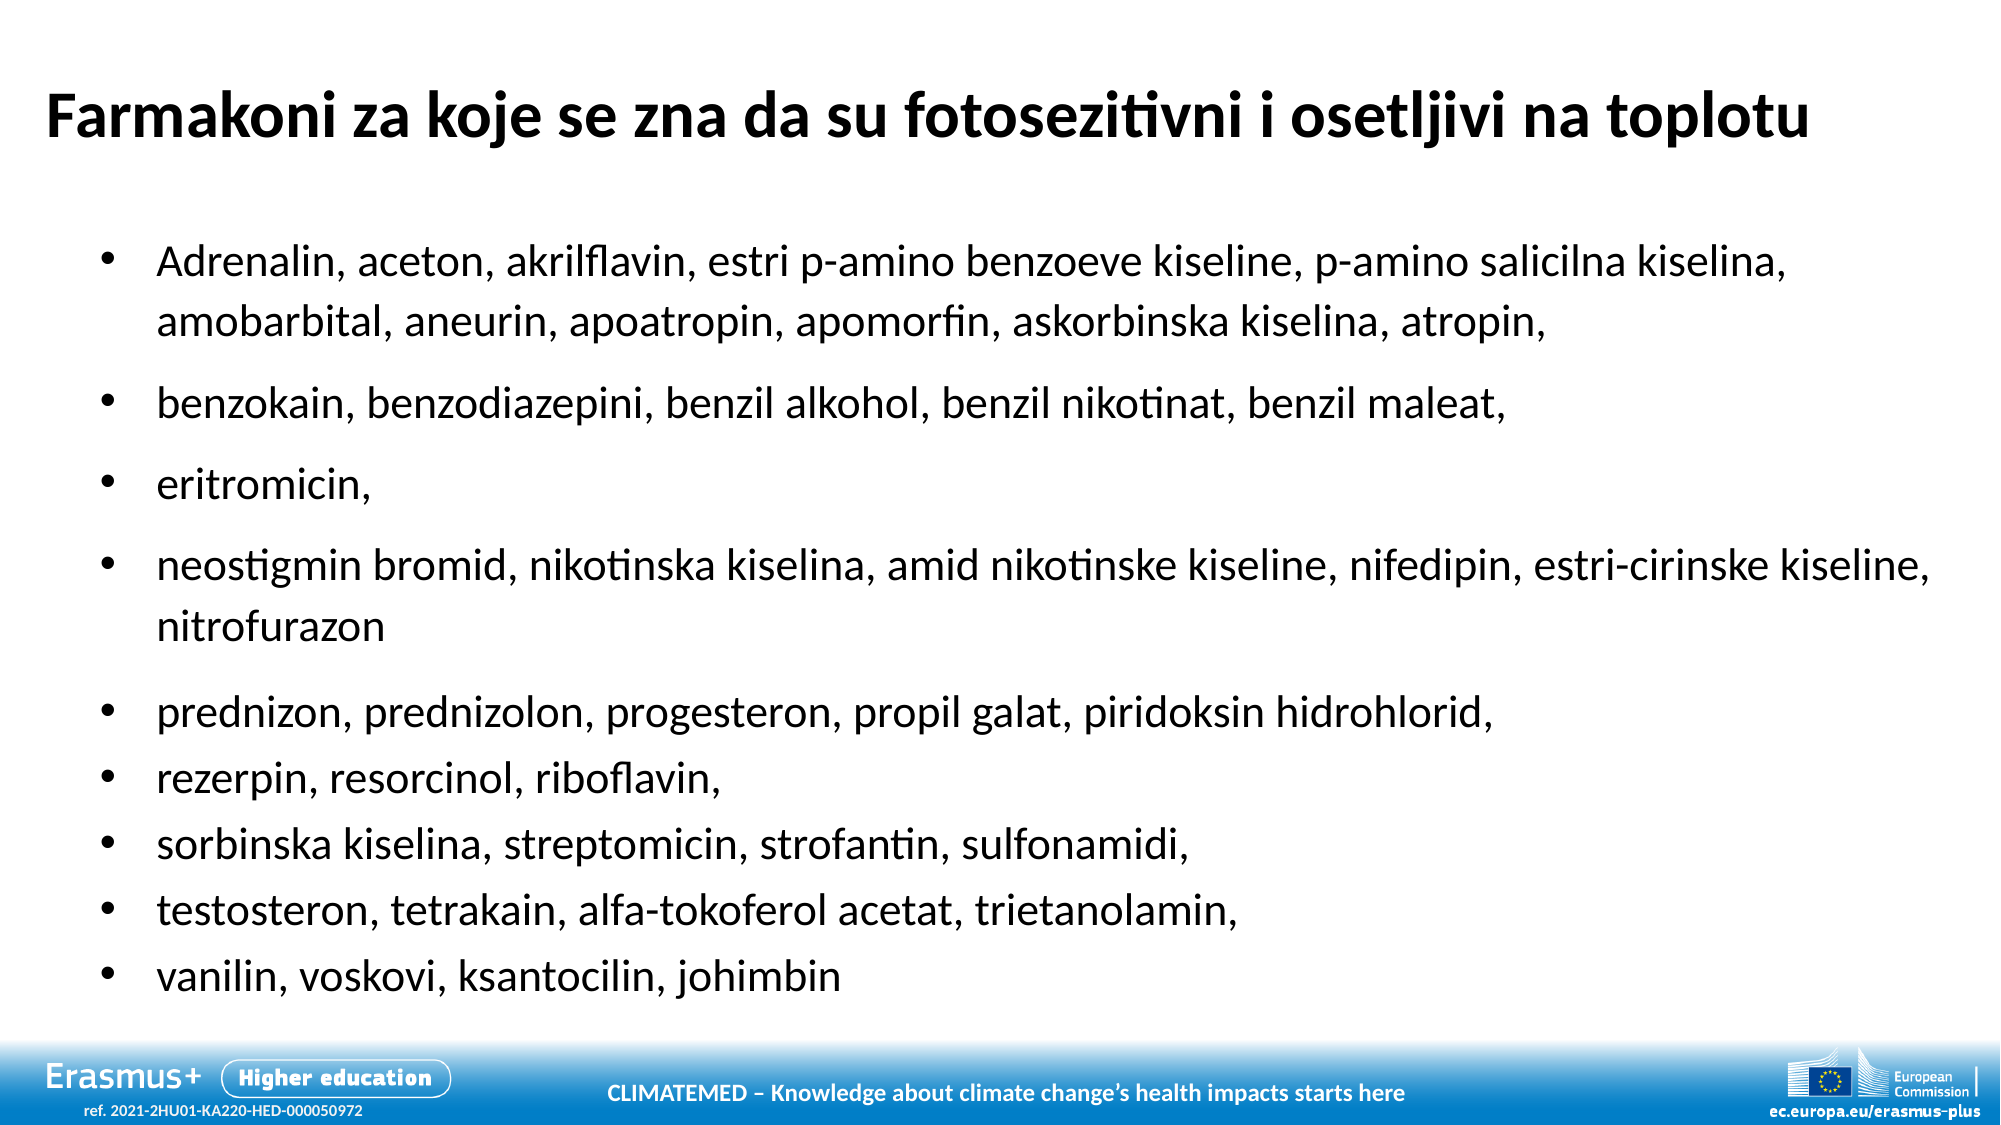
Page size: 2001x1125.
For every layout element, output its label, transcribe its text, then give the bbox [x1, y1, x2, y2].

picture [0, 899, 2000, 1125]
title Farmakoni za koje se zna da su fotosezitivni i osetljivi na toplotu [31, 70, 1984, 161]
list Adrenalin, aceton, akrilflavin, estri p-amino benzoeve kiseline, p-amino salicilna kiselina, amobarbital, aneurin, apoatropin, apomorfin, askorbinska kiselina, atropin, benzokain, benzodiazepini, benzil alkohol, benzil nikotinat, benzil maleat, eritromicin, neostigmin bromid, nikotinska kiselina, amid nikotinske kiseline, nifedipin, estri-cirinske kiseline, nitrofurazon prednizon, prednizolon, progesteron, propil galat, piridoksin hidrohlorid, rezerpin, resorcinol, riboflavin, sorbinska kiselina, streptomicin, strofantin, sulfonamidi, testosteron, tetrakain, alfa-tokoferol acetat, trietanolamin, vanilin, voskovi, ksantocilin, johimbin [84, 217, 1984, 1099]
